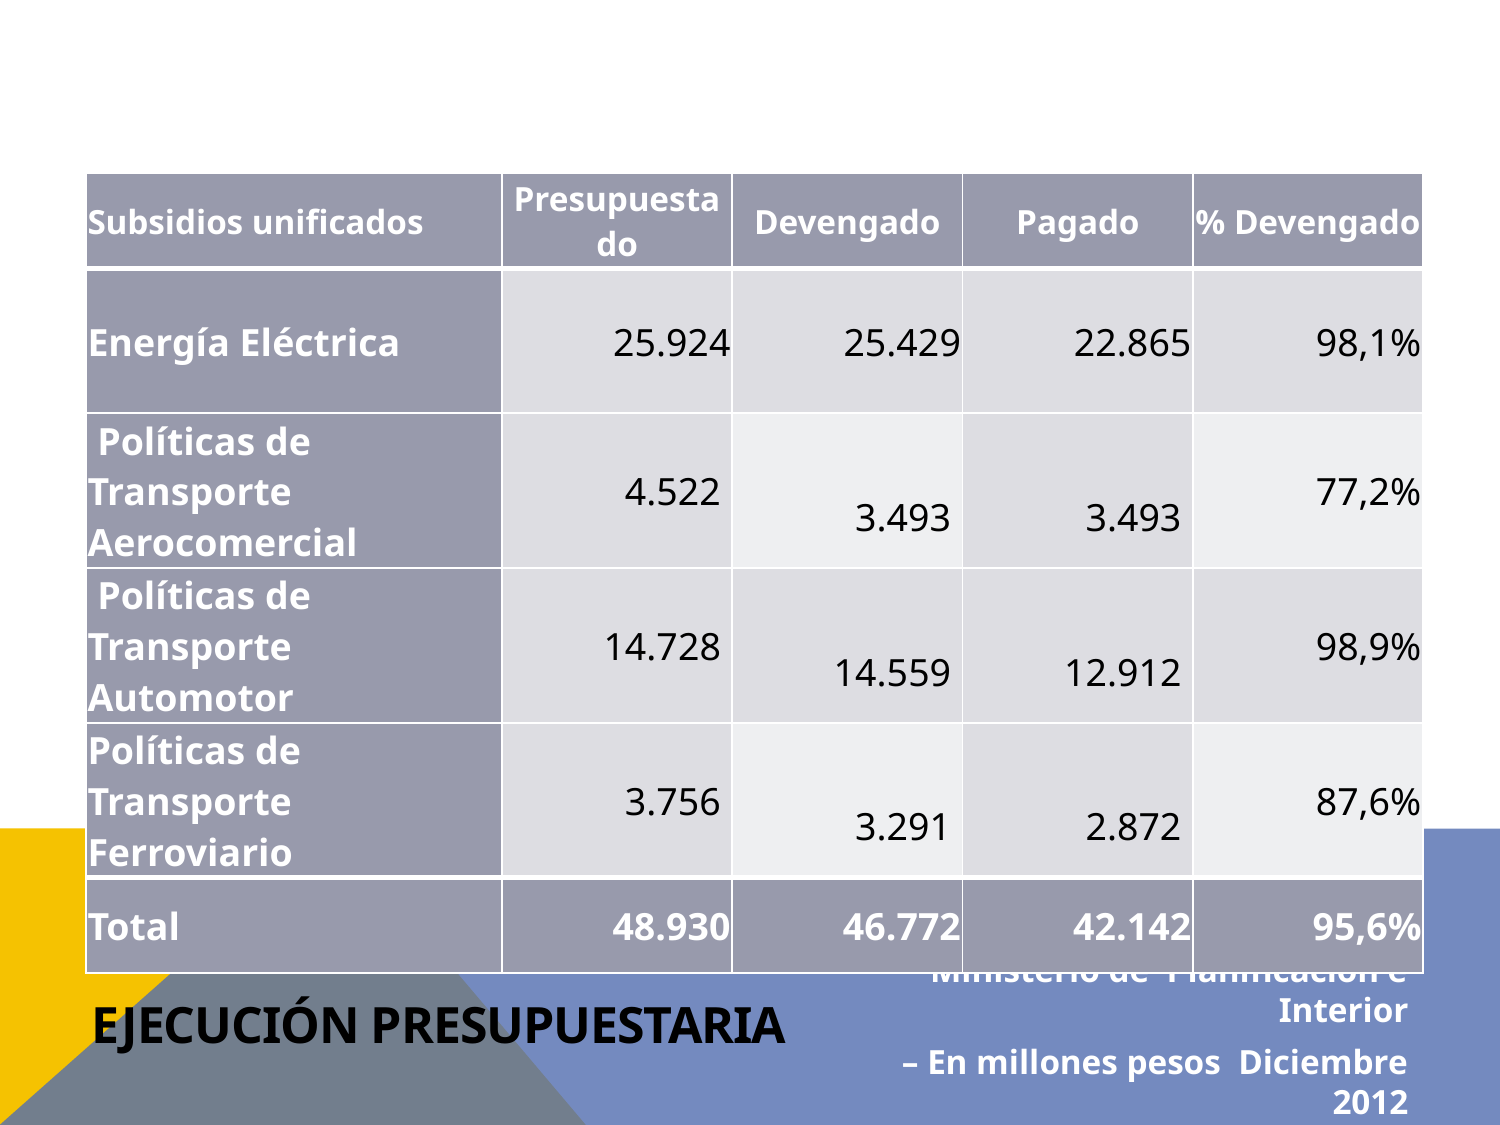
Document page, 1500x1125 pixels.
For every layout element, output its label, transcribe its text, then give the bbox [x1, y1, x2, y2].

table_header Pagado [963, 174, 1192, 266]
table_cell 98,1% [1194, 271, 1422, 412]
table_cell 3.756 [503, 724, 731, 875]
table_cell 3.493 [733, 414, 962, 567]
table_cell 3.493 [963, 414, 1192, 567]
table_cell 4.522 [503, 414, 731, 567]
table_cell 25.429 [733, 271, 962, 412]
title Ejecución Presupuestaria [76, 977, 857, 1071]
table_cell 22.865 [963, 271, 1192, 412]
table_cell 14.728 [503, 569, 731, 722]
table_cell 95,6% [1194, 880, 1422, 972]
table_header Presupuestado [503, 174, 731, 266]
text_box Ministerio de Planificación e Interior – En millones pesos Diciembre 2012 [809, 987, 1424, 1083]
table_cell 98,9% [1194, 569, 1422, 722]
table_cell 3.291 [733, 724, 962, 875]
table_cell Energía Eléctrica [87, 271, 501, 412]
table_cell Total [87, 880, 501, 972]
table_cell 42.142 [963, 880, 1192, 972]
table_cell 12.912 [963, 569, 1192, 722]
table_header Subsidios unificados [87, 174, 501, 266]
table_cell 2.872 [963, 724, 1192, 875]
table_cell 14.559 [733, 569, 962, 722]
table_cell 77,2% [1194, 414, 1422, 567]
table_cell Políticas de Transporte Aerocomercial [87, 414, 501, 567]
table_header % Devengado [1194, 174, 1422, 266]
table_cell Políticas de Transporte Automotor [87, 569, 501, 722]
table_cell 25.924 [503, 271, 731, 412]
table_header Devengado [733, 174, 962, 266]
table_cell Políticas de Transporte Ferroviario [87, 724, 501, 875]
table_cell 87,6% [1194, 724, 1422, 875]
table_cell 48.930 [503, 880, 731, 972]
table_cell 46.772 [733, 880, 962, 972]
